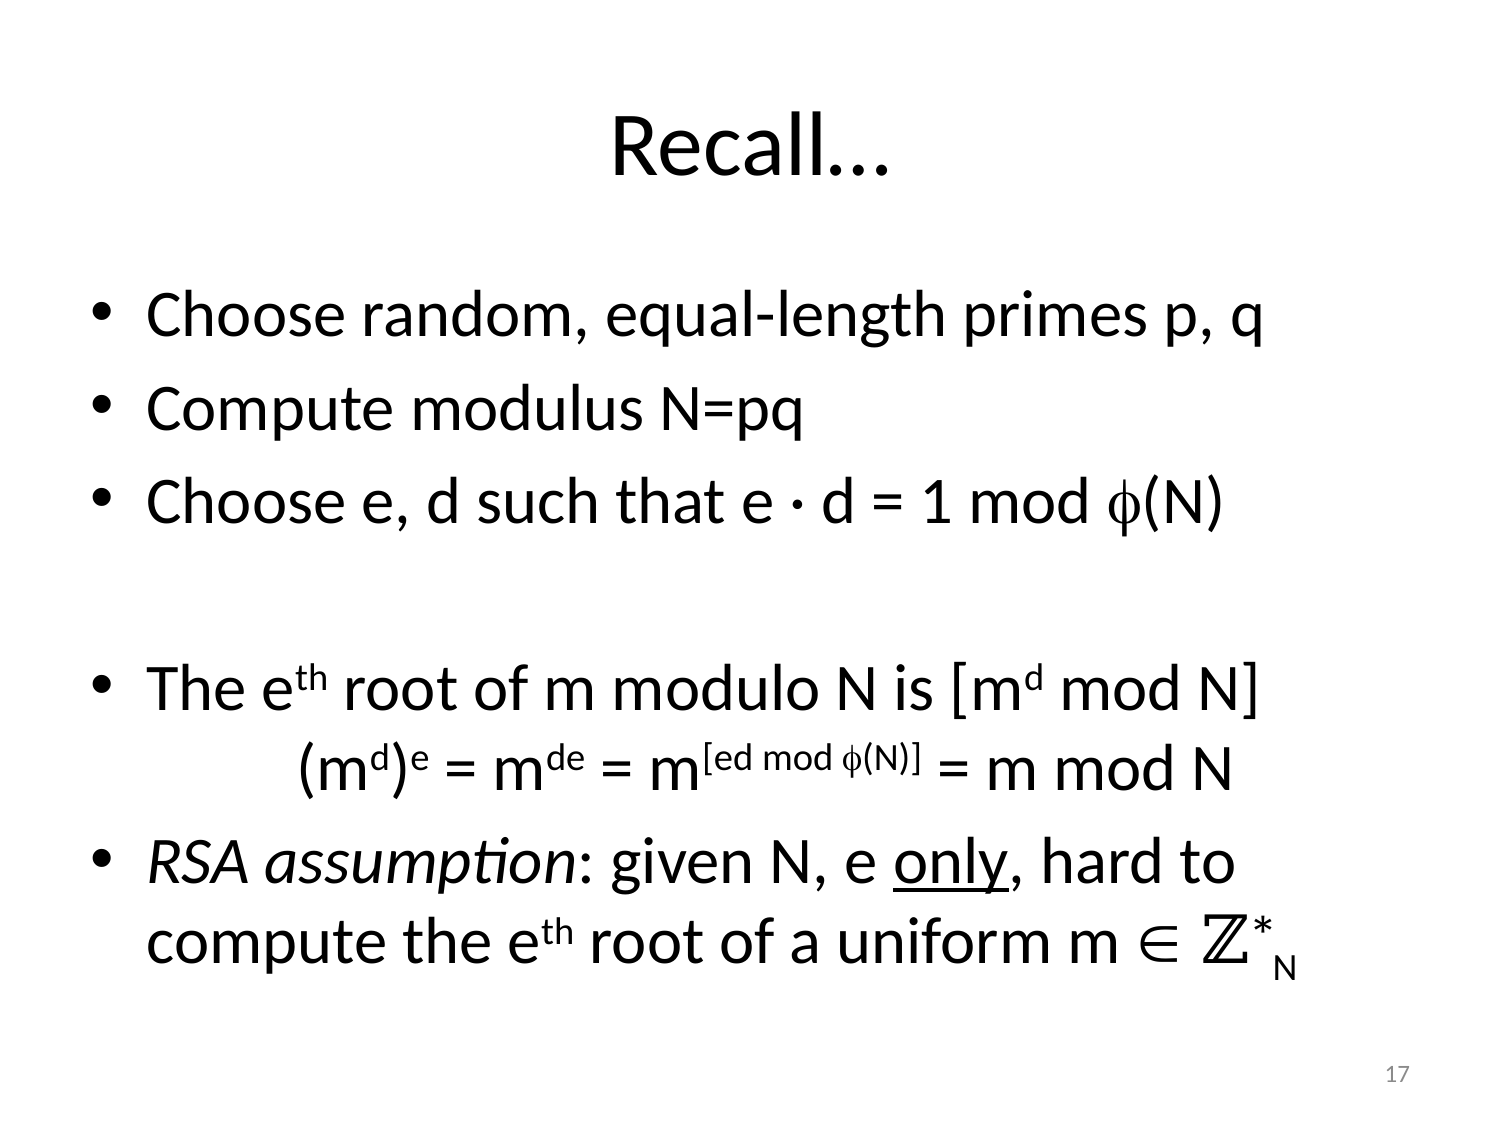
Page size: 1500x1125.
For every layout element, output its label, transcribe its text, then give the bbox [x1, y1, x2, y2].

slide_number 17 [1074, 1042, 1425, 1103]
title Recall… [75, 45, 1425, 233]
list Choose random, equal-length primes p, q Compute modulus N=pq Choose e, d such that e · d = 1 mod (N) The eth root of m modulo N is [md mod N] (md)e = mde = m[ed mod (N)] = m mod N RSA assumption: given N, e only, hard to compute the eth root of a uniform m  ℤ*N [75, 262, 1425, 1005]
